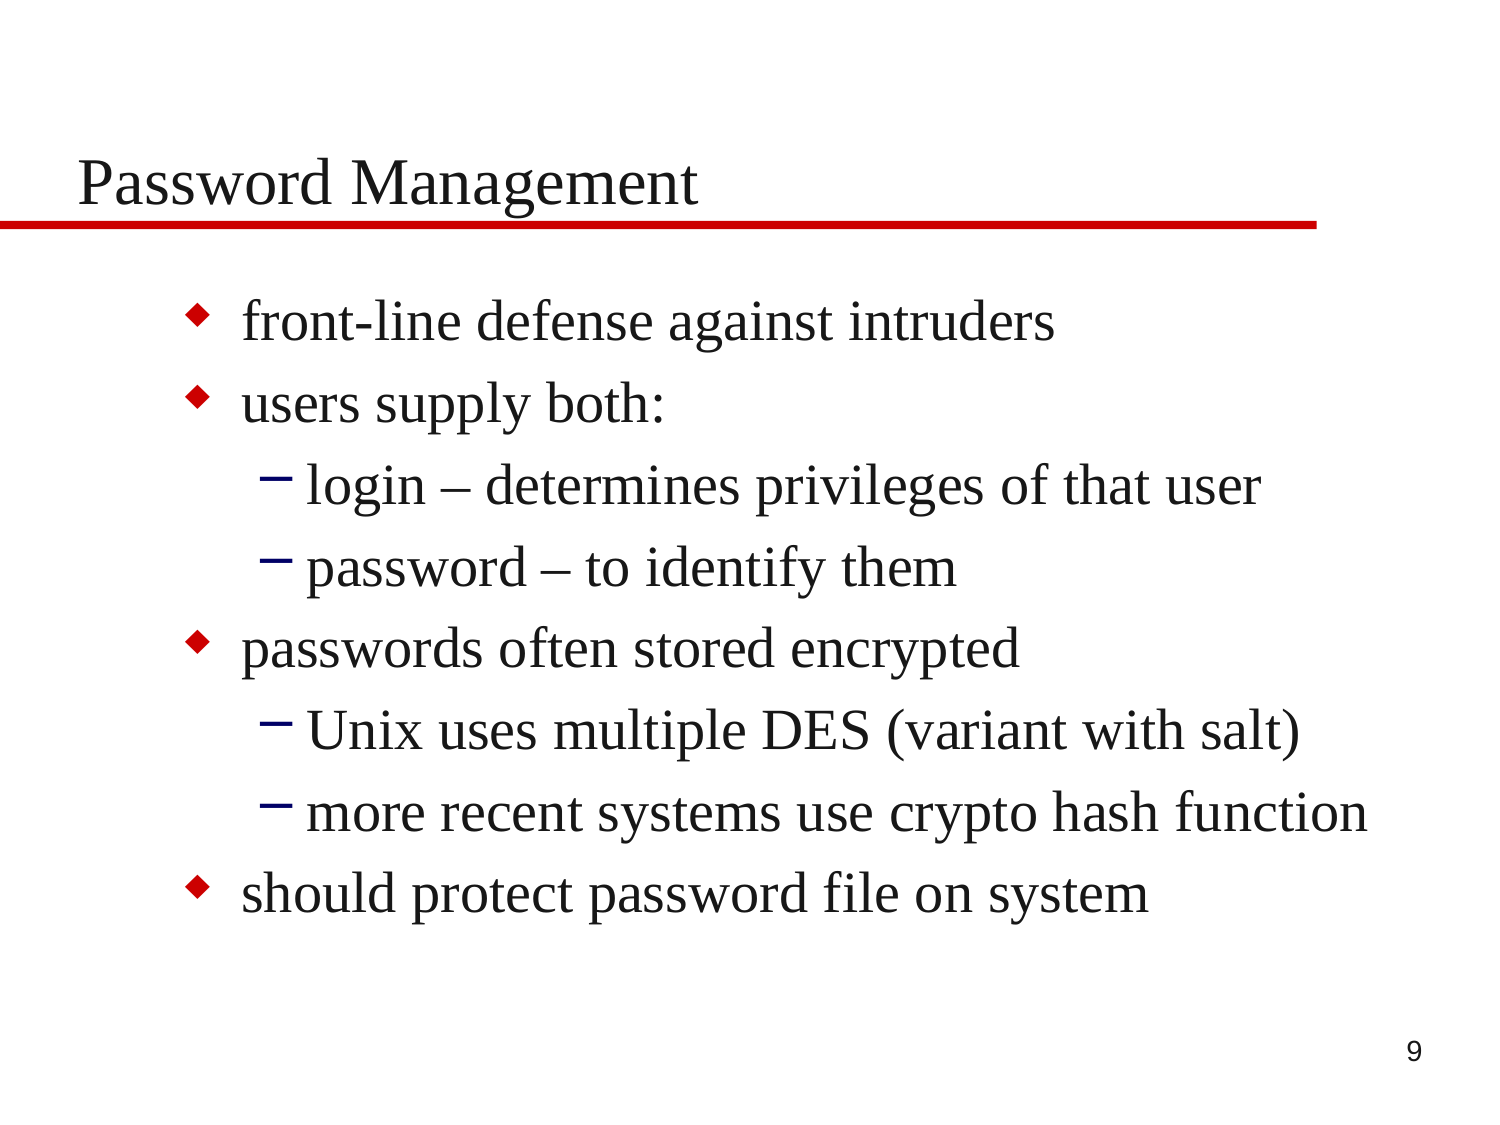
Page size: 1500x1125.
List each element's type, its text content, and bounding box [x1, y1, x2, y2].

title Password Management [62, 43, 1338, 226]
list front-line defense against intruders users supply both: login – determines privileges of that user password – to identify them passwords often stored encrypted Unix uses multiple DES (variant with salt) more recent systems use crypto hash function should protect password file on system [169, 274, 1438, 951]
slide_number 9 [1125, 1012, 1438, 1088]
